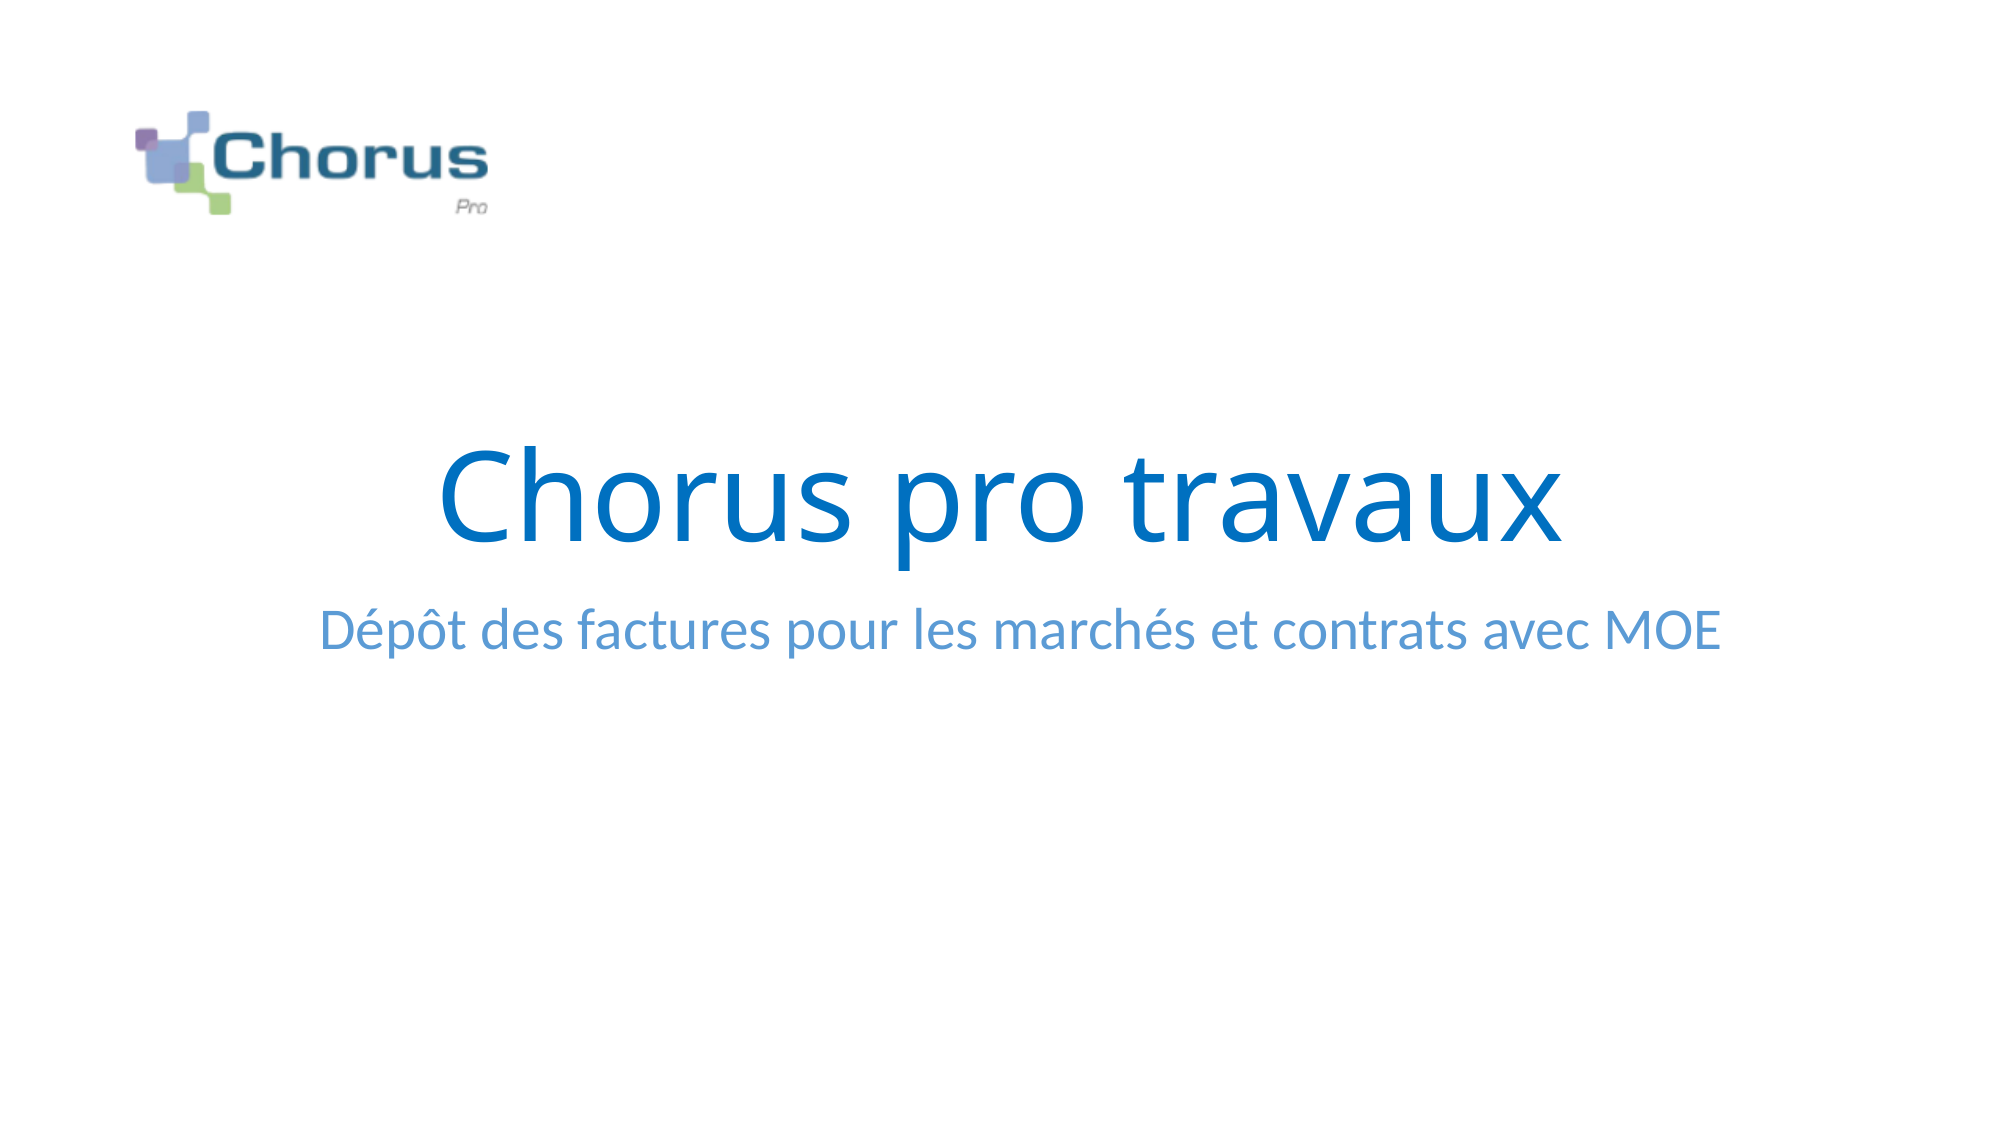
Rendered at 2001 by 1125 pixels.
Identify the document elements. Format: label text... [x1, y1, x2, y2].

picture [84, 72, 549, 256]
subtitle Dépôt des factures pour les marchés et contrats avec MOE [249, 590, 1795, 722]
title Chorus pro travaux [249, 406, 1750, 576]
